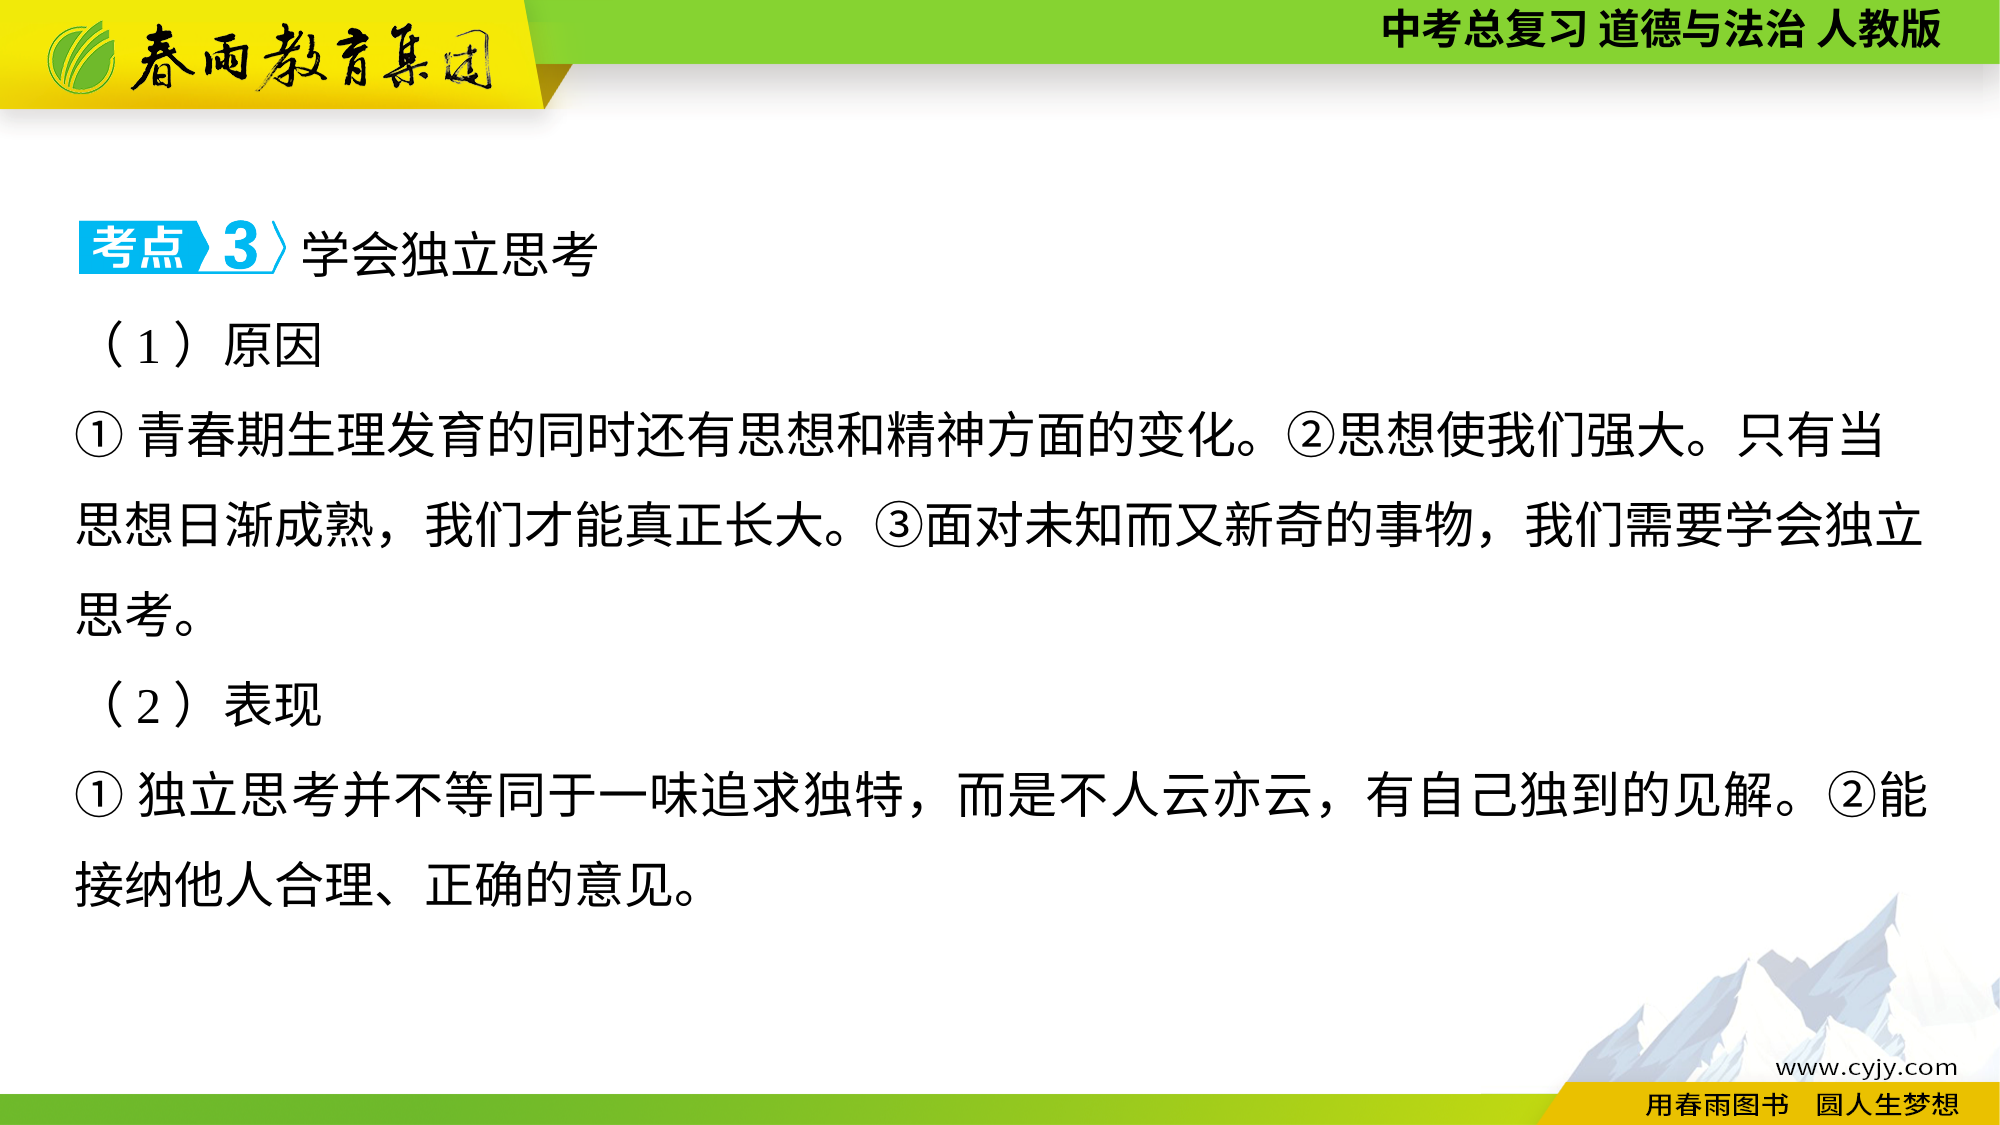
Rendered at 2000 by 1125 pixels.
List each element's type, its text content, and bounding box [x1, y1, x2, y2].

list 学会独立思考 （1）原因 ①青春期生理发育的同时还有思想和精神方面的变化。②思想使我们强大。只有当思想日渐成熟，我们才能真正长大。③面对未知而又新奇的事物，我们需要学会独立 思考。 （2）表现 ①独立思考并不等同于一味追求独特，而是不人云亦云，有自己独到的见解。②能接纳他人合理、正确的意见。 [59, 186, 1944, 929]
picture [0, 0, 2000, 1125]
